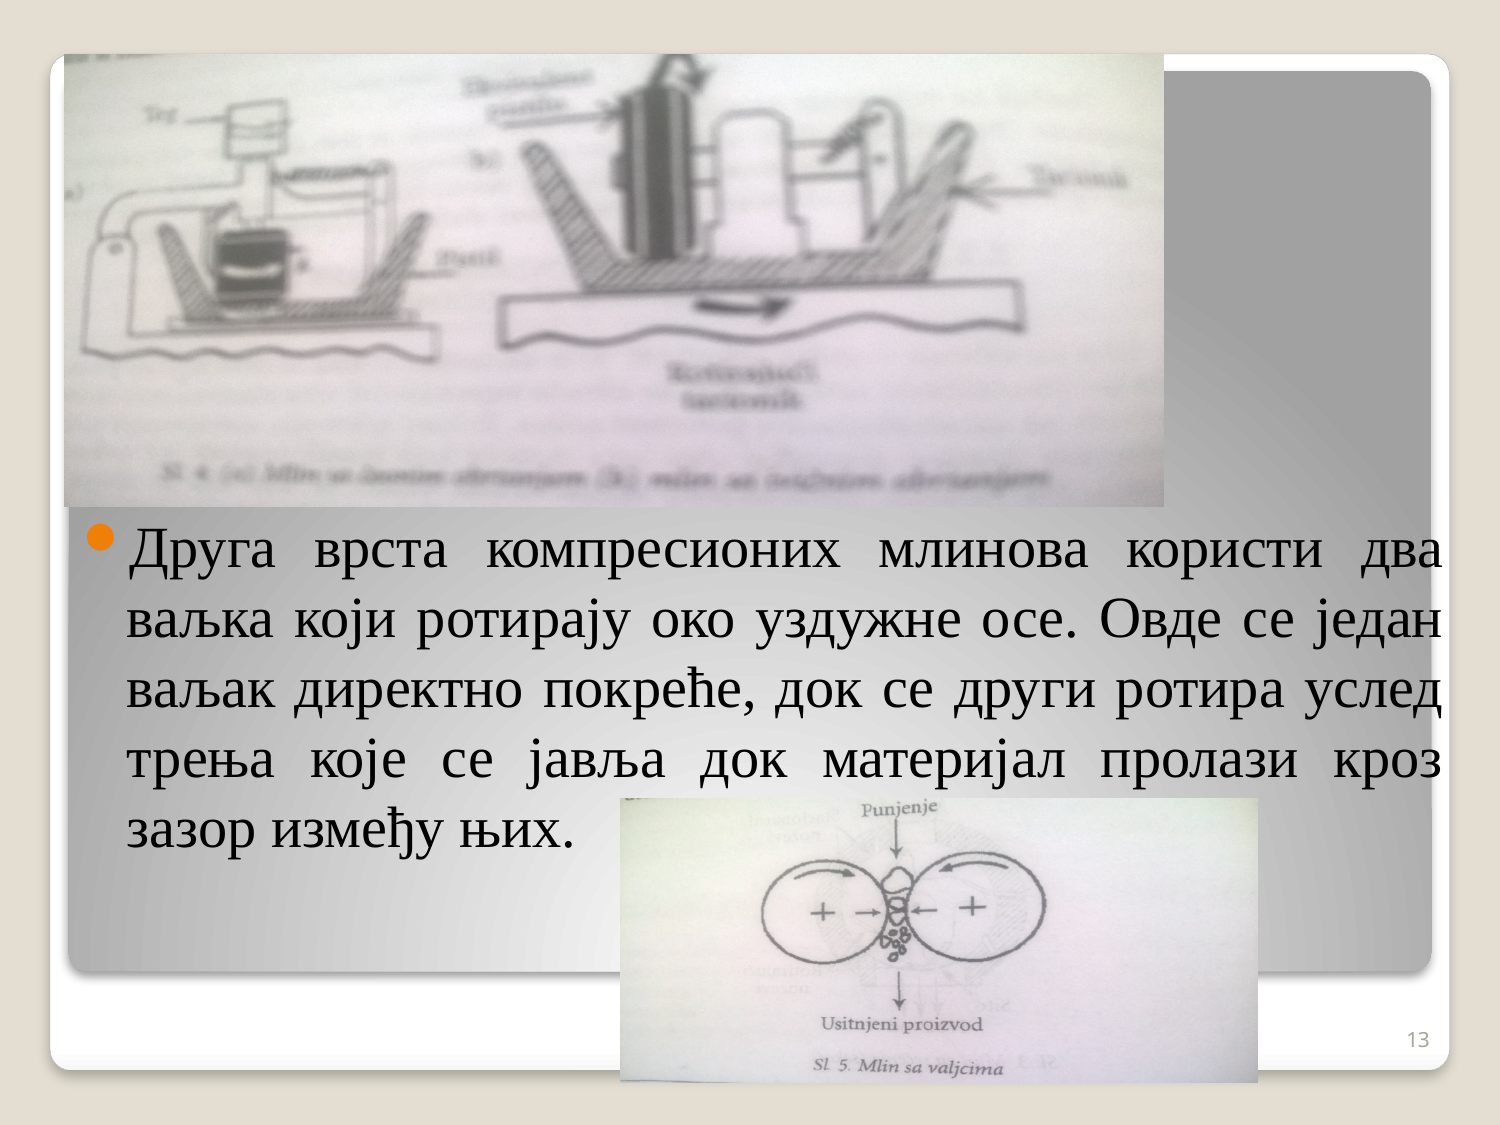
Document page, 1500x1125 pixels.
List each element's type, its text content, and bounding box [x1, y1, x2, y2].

picture [64, 54, 1164, 507]
list Друга врста компресионих млинова користи два ваљка који ротирају око уздужне осе. Овде се један ваљак директно покреће, док се други ротира услед трења које се јавља док материјал пролази кроз зазор између њих. [53, 42, 1459, 1083]
picture [619, 798, 1259, 1083]
slide_number 13 [1369, 1002, 1445, 1063]
